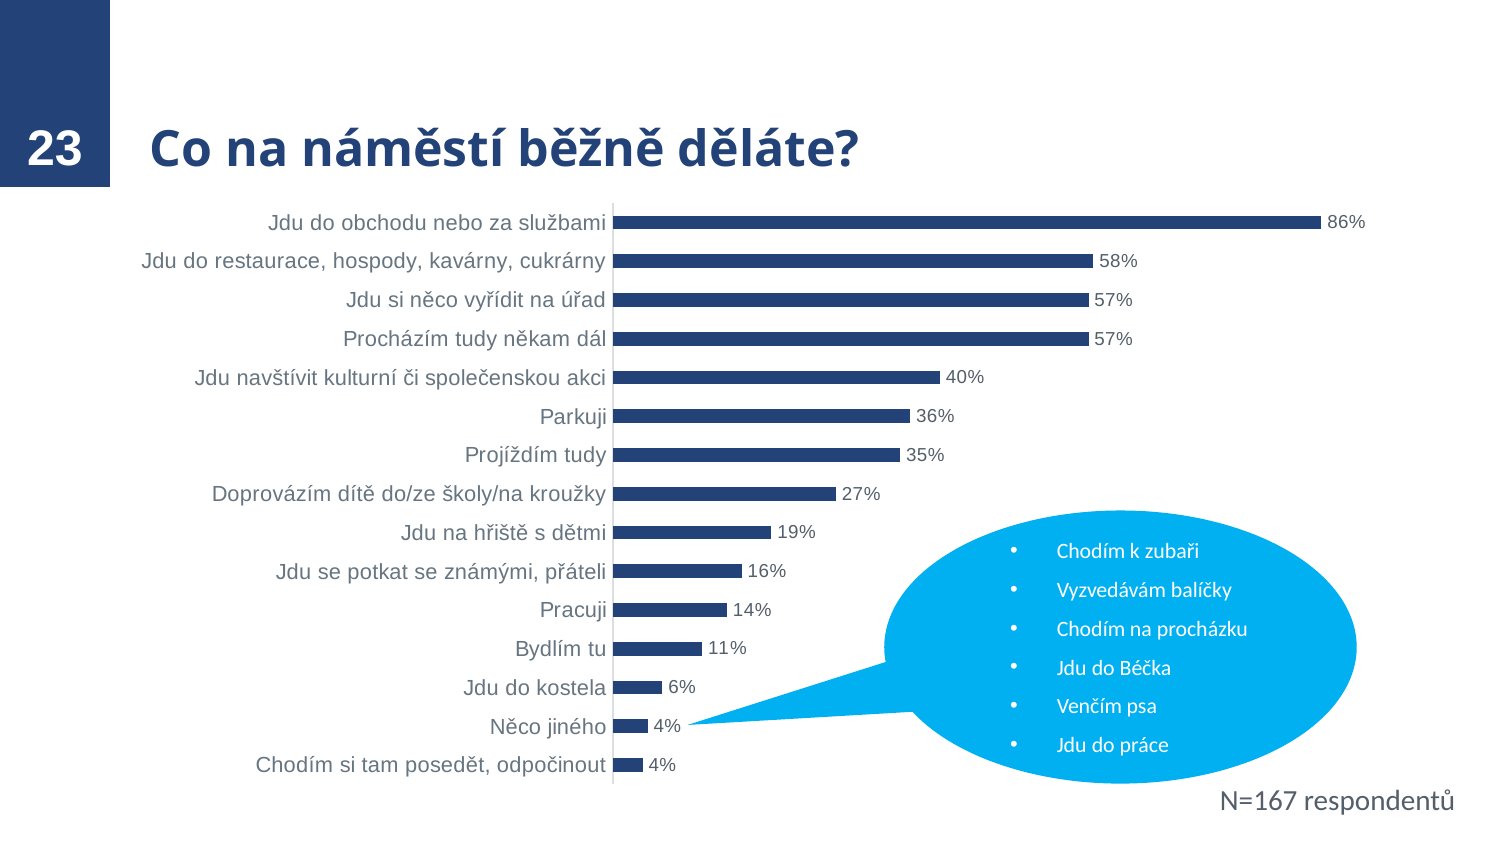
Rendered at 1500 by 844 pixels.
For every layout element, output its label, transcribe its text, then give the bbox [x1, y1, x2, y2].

slide_number 23 [0, 0, 110, 187]
text_box N=167 respondentů [1399, 773, 1474, 824]
title Co na náměstí běžně děláte? [138, 0, 1427, 188]
chart [138, 196, 1394, 825]
